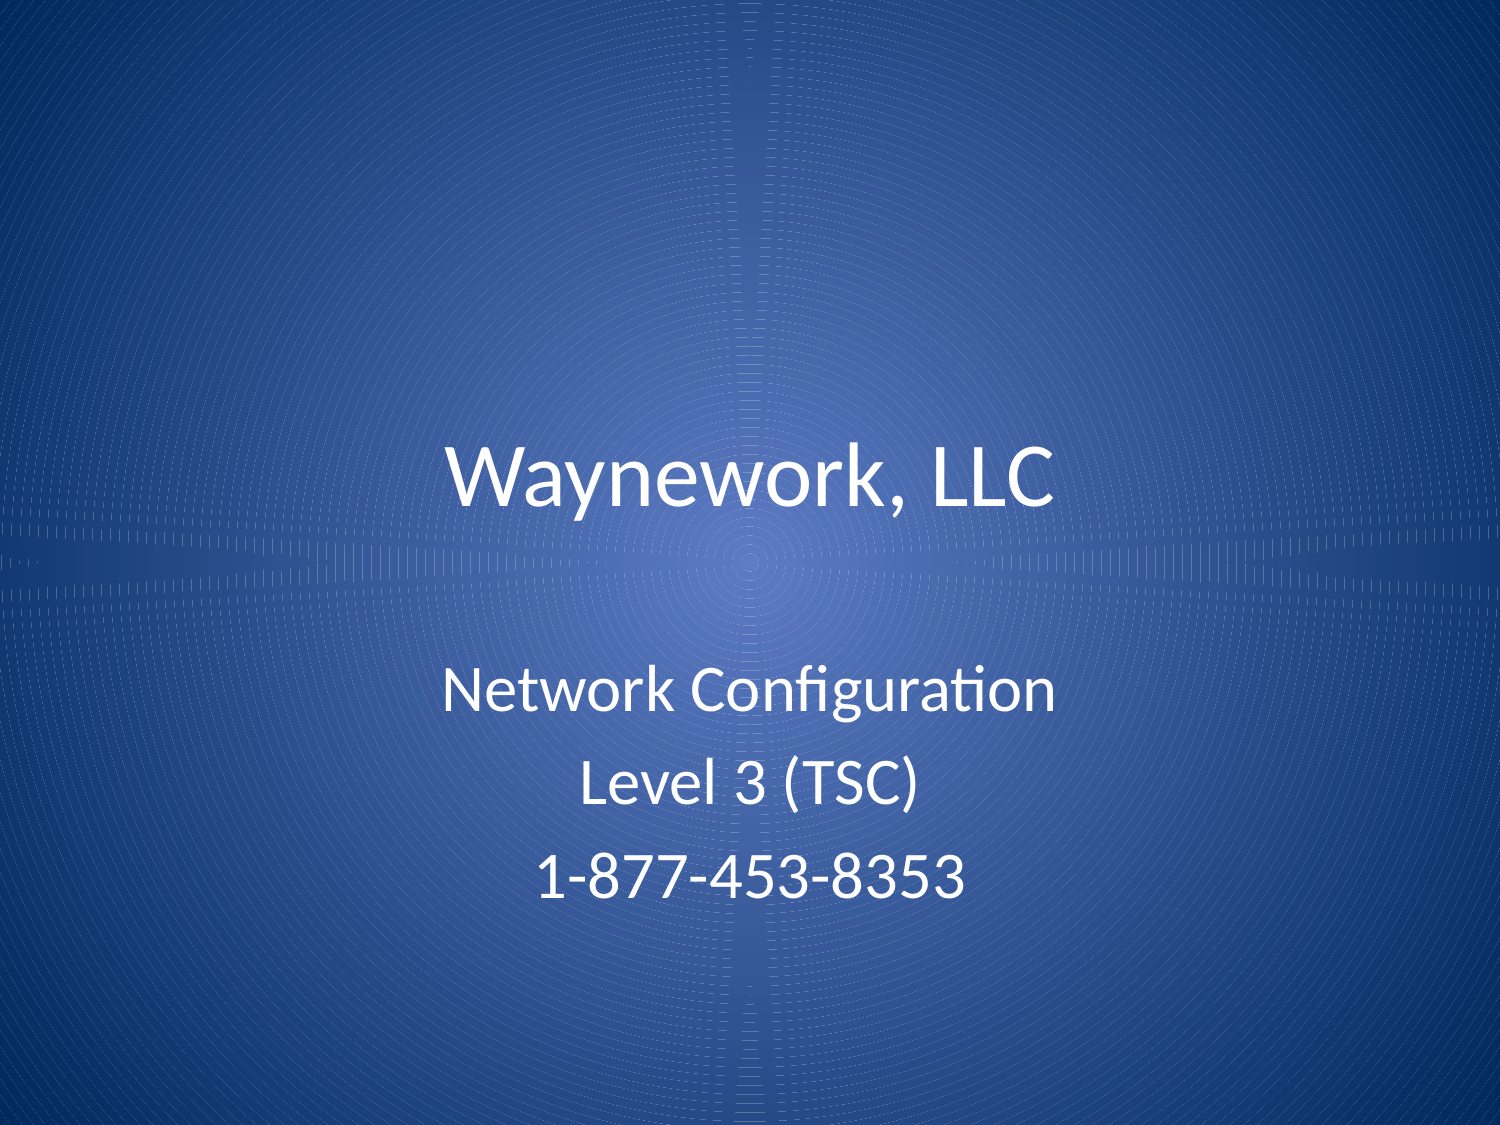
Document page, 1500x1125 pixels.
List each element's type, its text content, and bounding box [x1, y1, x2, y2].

title Waynework, LLC [112, 349, 1388, 591]
subtitle Network Configuration Level 3 (TSC) 1-877-453-8353 [225, 637, 1275, 925]
